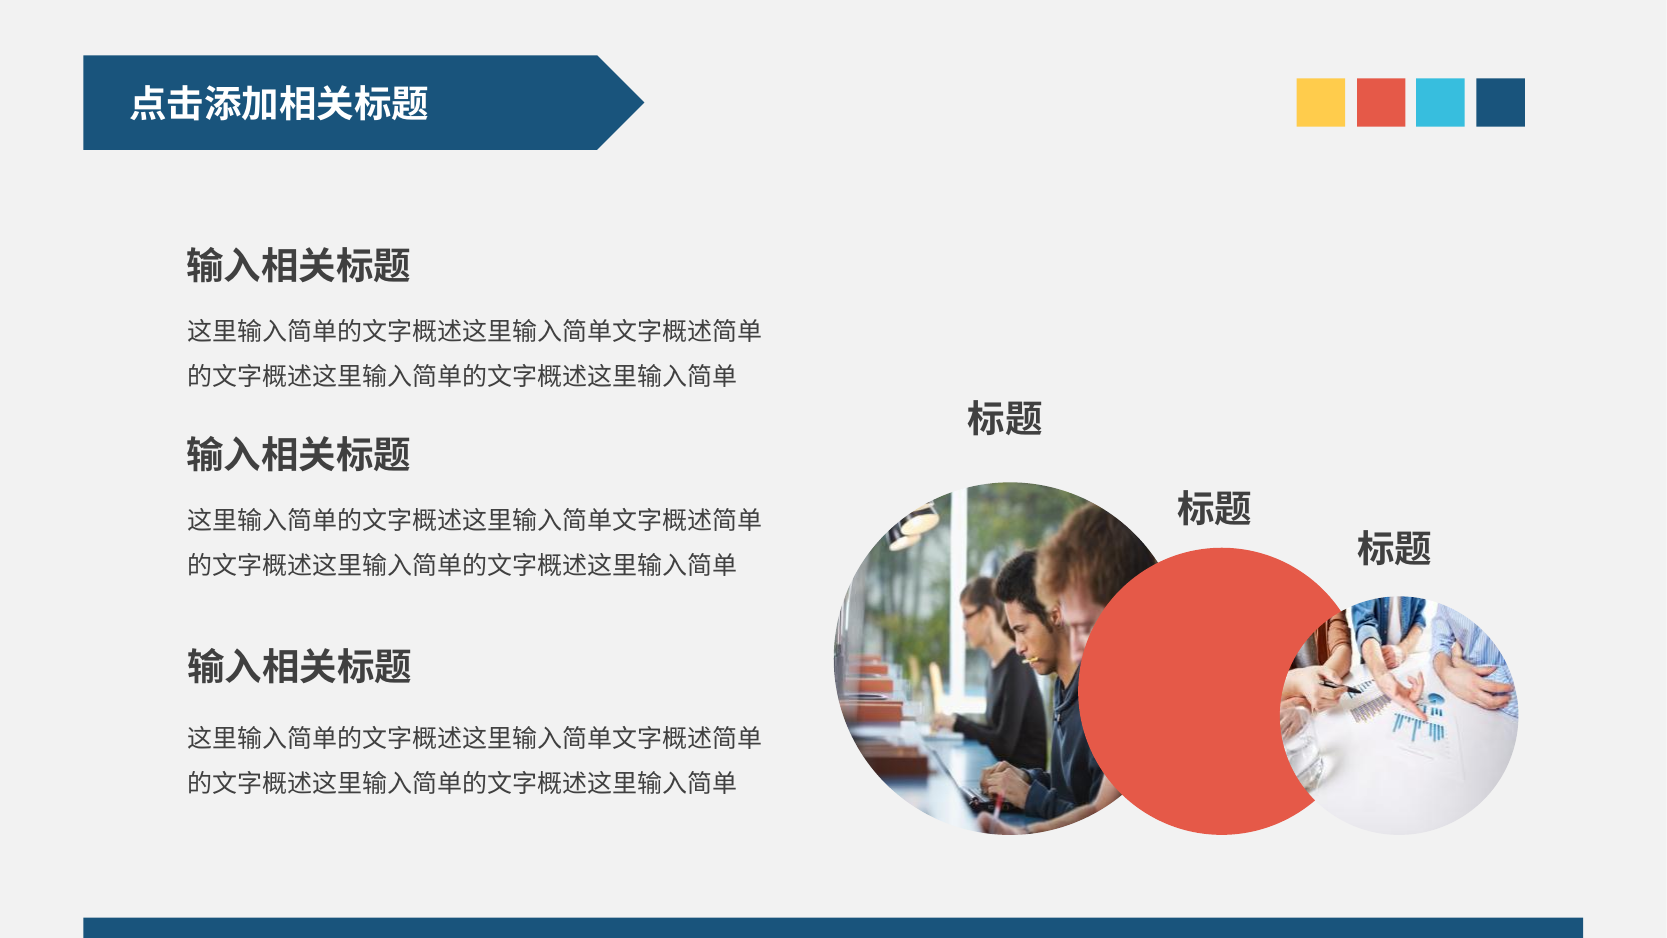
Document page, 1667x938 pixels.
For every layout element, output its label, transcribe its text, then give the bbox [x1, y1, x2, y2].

text_box 这里输入简单的文字概述这里输入简单文字概述简单的文字概述这里输入简单的文字概述这里输入简单 [173, 700, 799, 805]
text_box [1076, 545, 1342, 837]
text_box 点击添加相关标题 [114, 72, 445, 132]
text_box [81, 53, 647, 152]
text_box 标题 [1342, 517, 1460, 578]
text_box 标题 [1162, 477, 1280, 538]
text_box 输入相关标题 [172, 635, 504, 696]
text_box 输入相关标题 [171, 234, 503, 294]
text_box [831, 480, 1159, 838]
text_box [1414, 76, 1467, 129]
text_box 这里输入简单的文字概述这里输入简单文字概述简单的文字概述这里输入简单的文字概述这里输入简单 [173, 293, 799, 398]
text_box 标题 [952, 387, 1070, 448]
text_box [1355, 76, 1408, 129]
text_box [81, 915, 1585, 938]
text_box [1474, 76, 1527, 129]
text_box 输入相关标题 [171, 423, 503, 483]
text_box [1295, 76, 1347, 129]
text_box [1277, 594, 1521, 838]
text_box 这里输入简单的文字概述这里输入简单文字概述简单的文字概述这里输入简单的文字概述这里输入简单 [173, 482, 799, 587]
